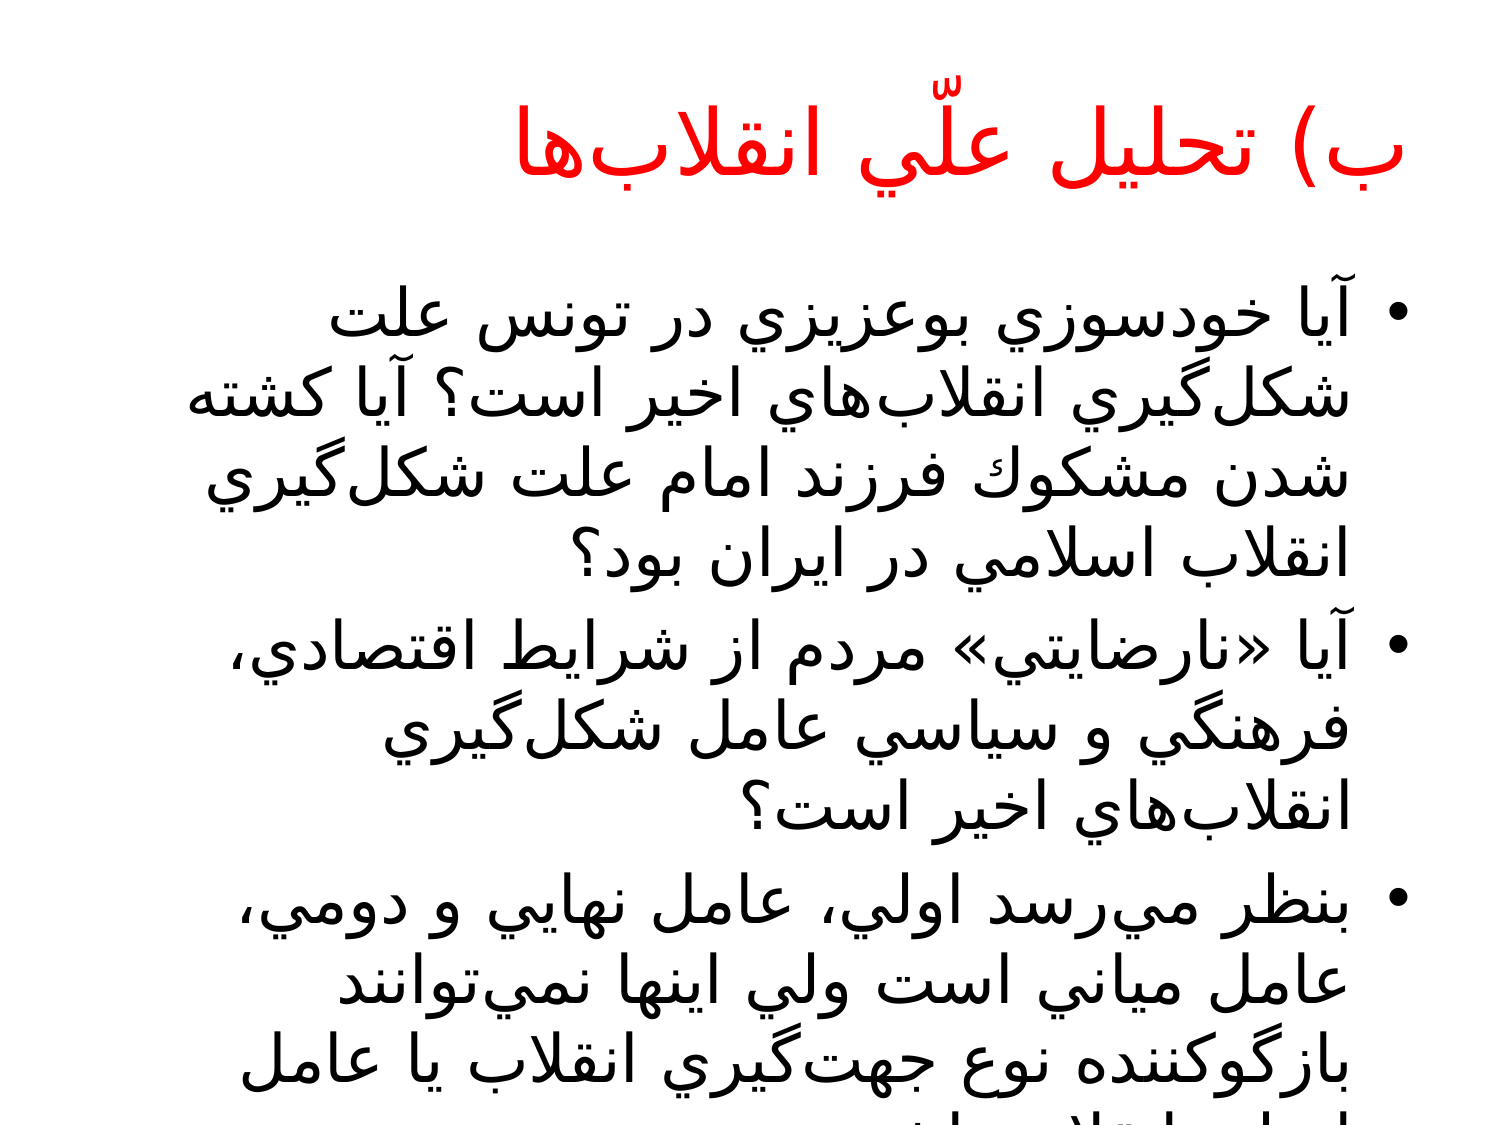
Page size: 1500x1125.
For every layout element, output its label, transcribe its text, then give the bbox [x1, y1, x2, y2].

title ب) تحليل علّي انقلاب‌ها [75, 45, 1425, 233]
list آيا خودسوزي بوعزيزي در تونس علت شكل‌گيري انقلاب‌هاي اخير است؟ آيا كشته شدن مشكوك فرزند امام علت شكل‌گيري انقلاب اسلامي در ايران بود؟ آيا «نارضايتي» مردم از شرايط اقتصادي، فرهنگي و سياسي عامل شكل‌گيري انقلاب‌هاي اخير است؟ بنظر مي‌رسد اولي، عامل نهايي و دومي، عامل مياني است ولي اينها نمي‌توانند بازگوكننده نوع جهت‌گيري انقلاب‌ يا عامل اصلي انقلاب باشند. [75, 262, 1425, 1005]
